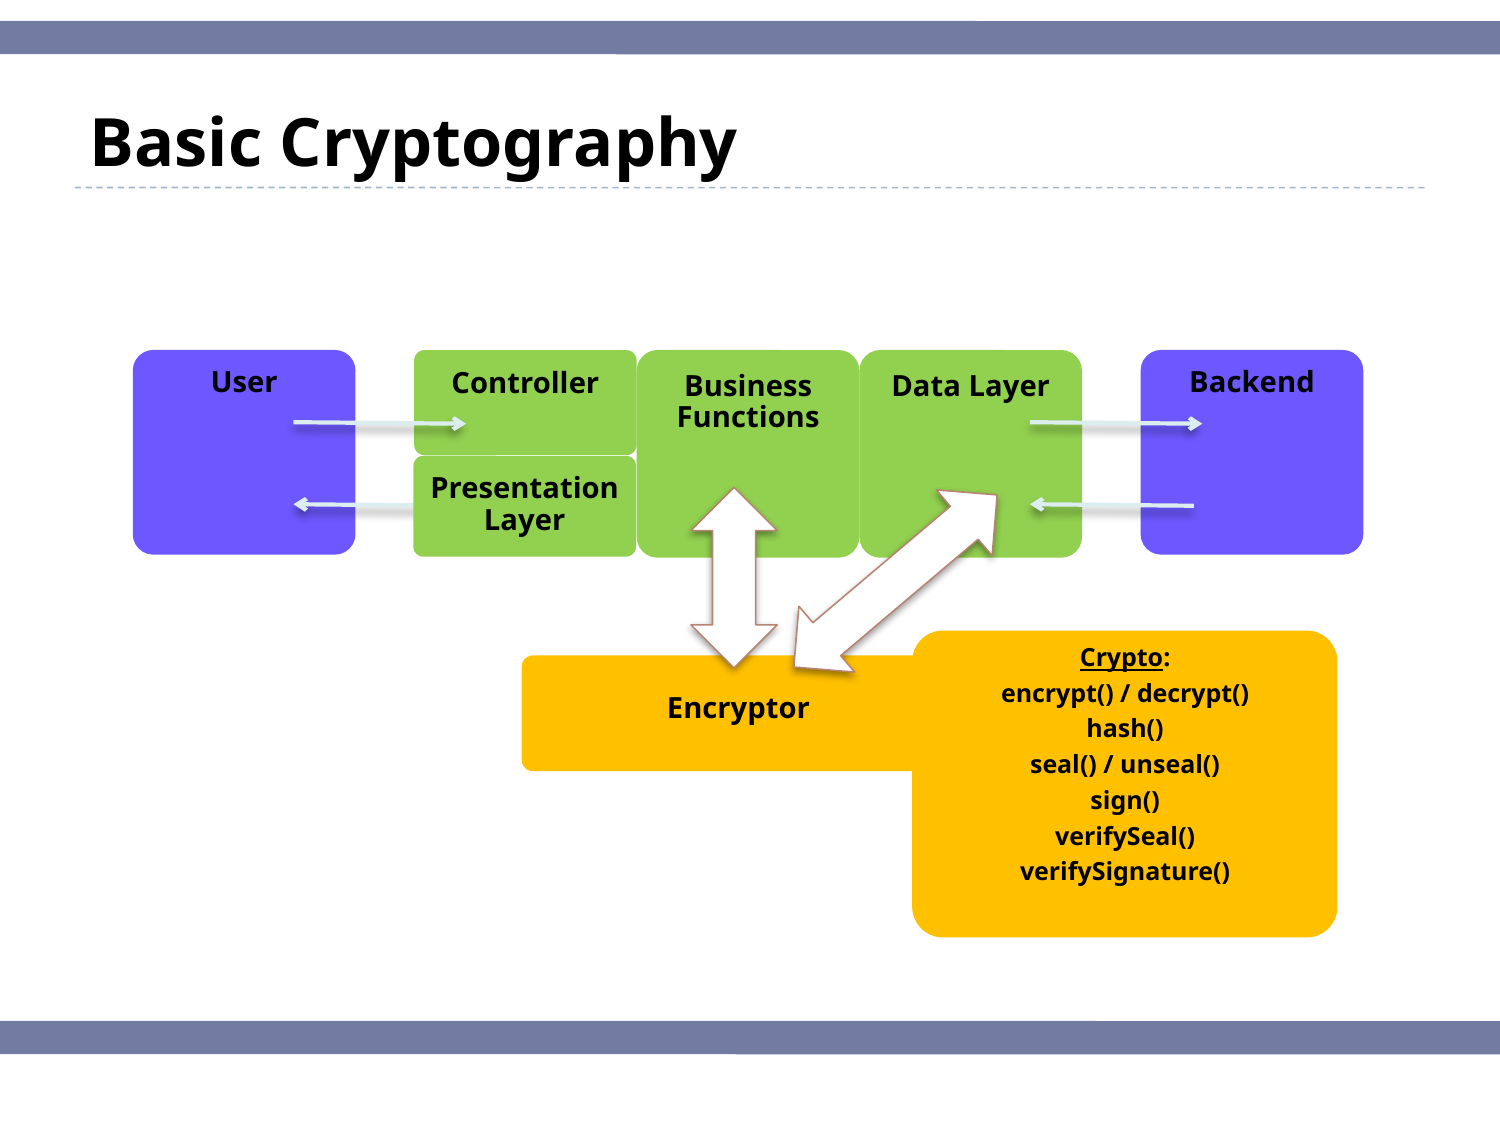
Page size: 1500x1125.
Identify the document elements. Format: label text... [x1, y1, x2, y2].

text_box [413, 455, 637, 557]
text_box Backend [1140, 349, 1364, 555]
text_box [690, 571, 778, 654]
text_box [911, 630, 1338, 938]
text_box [636, 349, 859, 558]
text_box [794, 571, 942, 654]
title Basic Cryptography [75, 37, 1425, 188]
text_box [413, 349, 636, 455]
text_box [521, 654, 956, 772]
text_box User [132, 349, 356, 555]
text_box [859, 349, 1083, 558]
